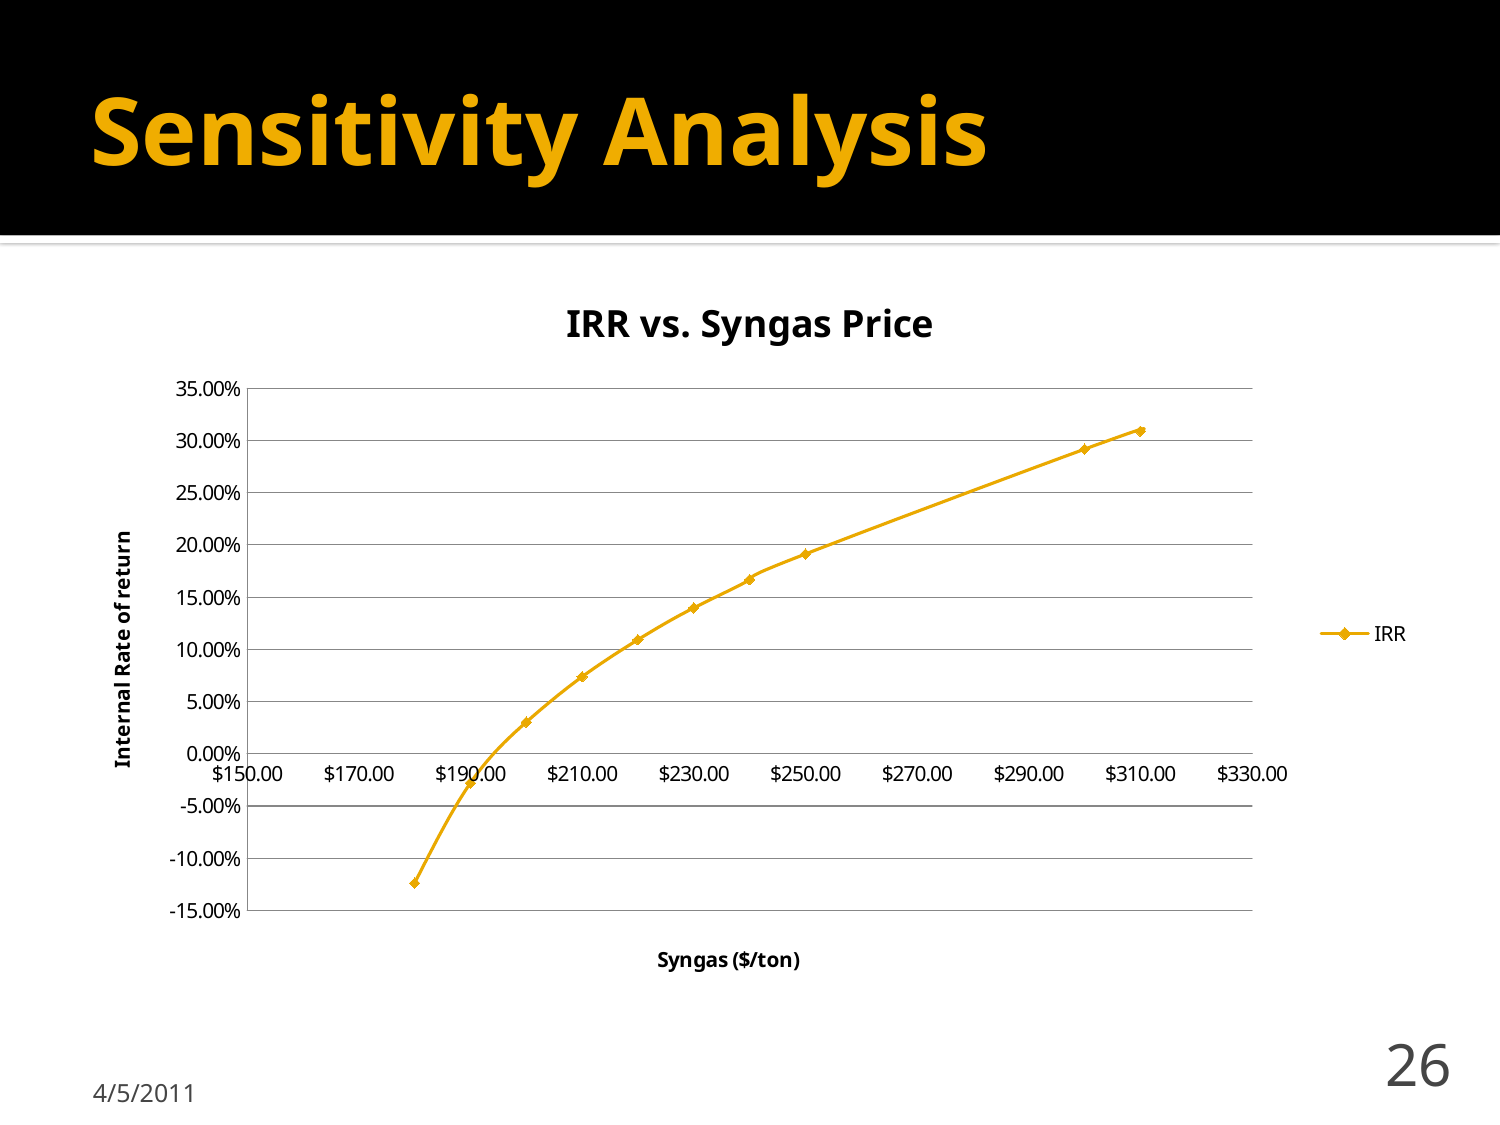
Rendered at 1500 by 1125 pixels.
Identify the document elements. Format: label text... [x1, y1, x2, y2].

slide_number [75, 1062, 425, 1108]
chart [74, 262, 1425, 1005]
title Sensitivity Analysis [75, 25, 1425, 231]
slide_number 26 [1345, 1062, 1467, 1108]
